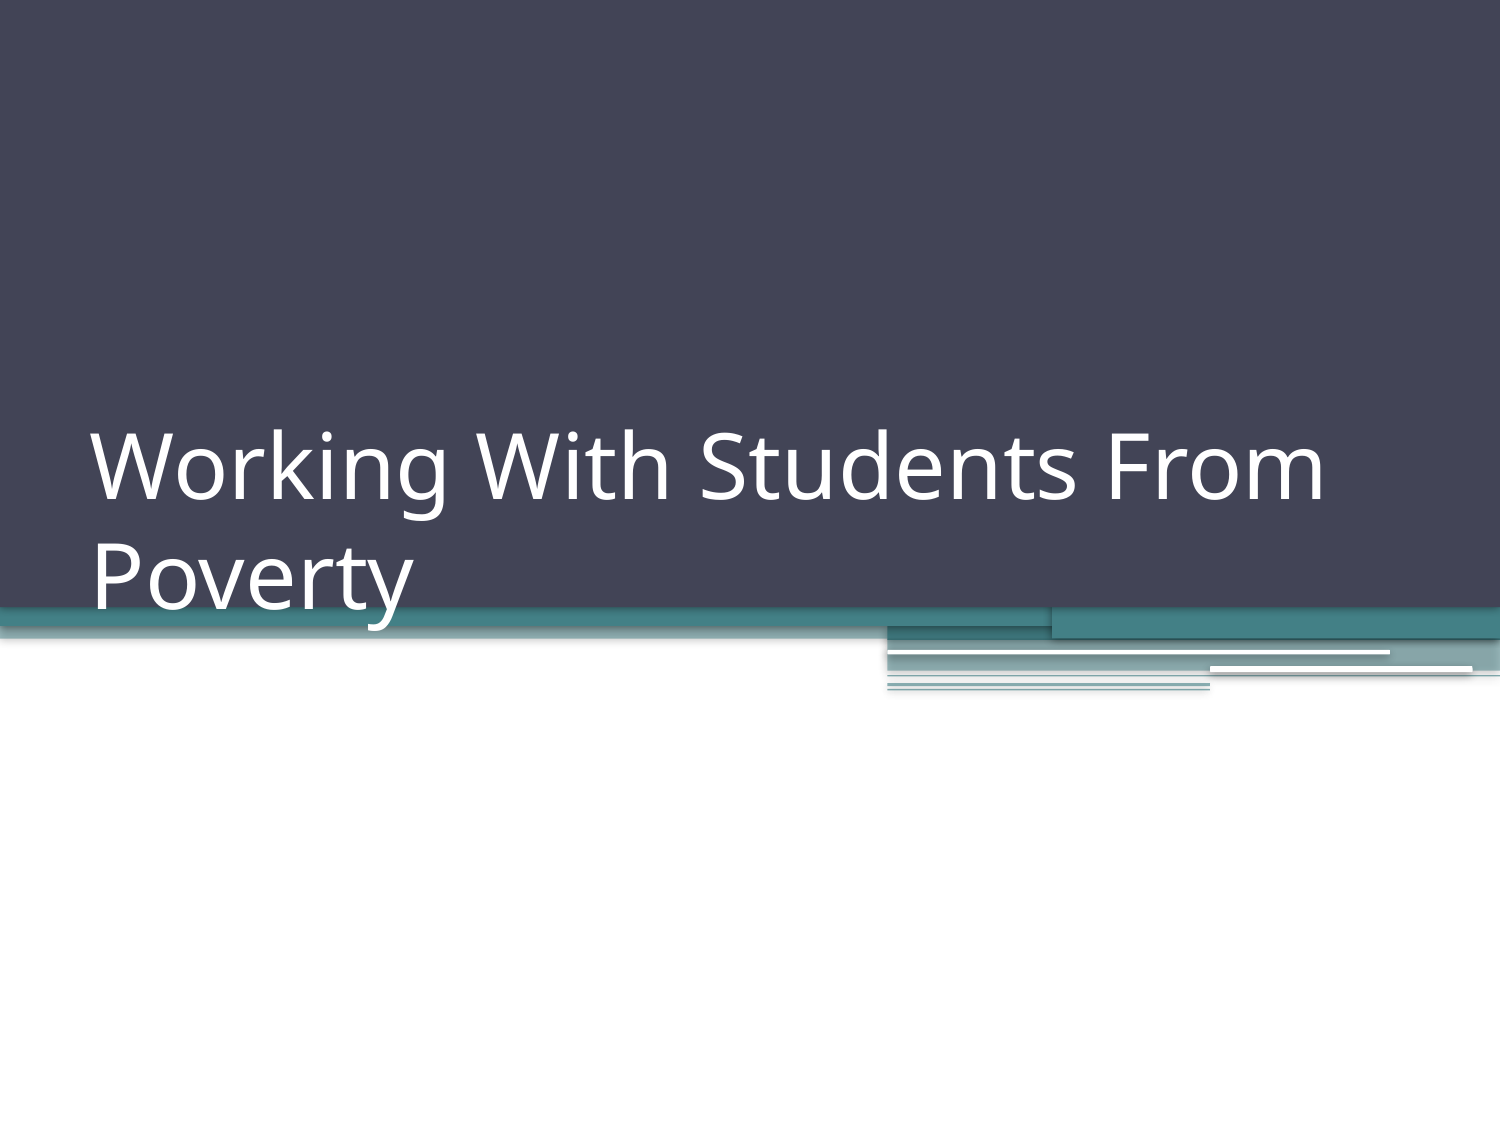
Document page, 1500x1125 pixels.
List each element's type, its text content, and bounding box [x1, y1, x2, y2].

title Working With Students From Poverty [75, 394, 1463, 636]
